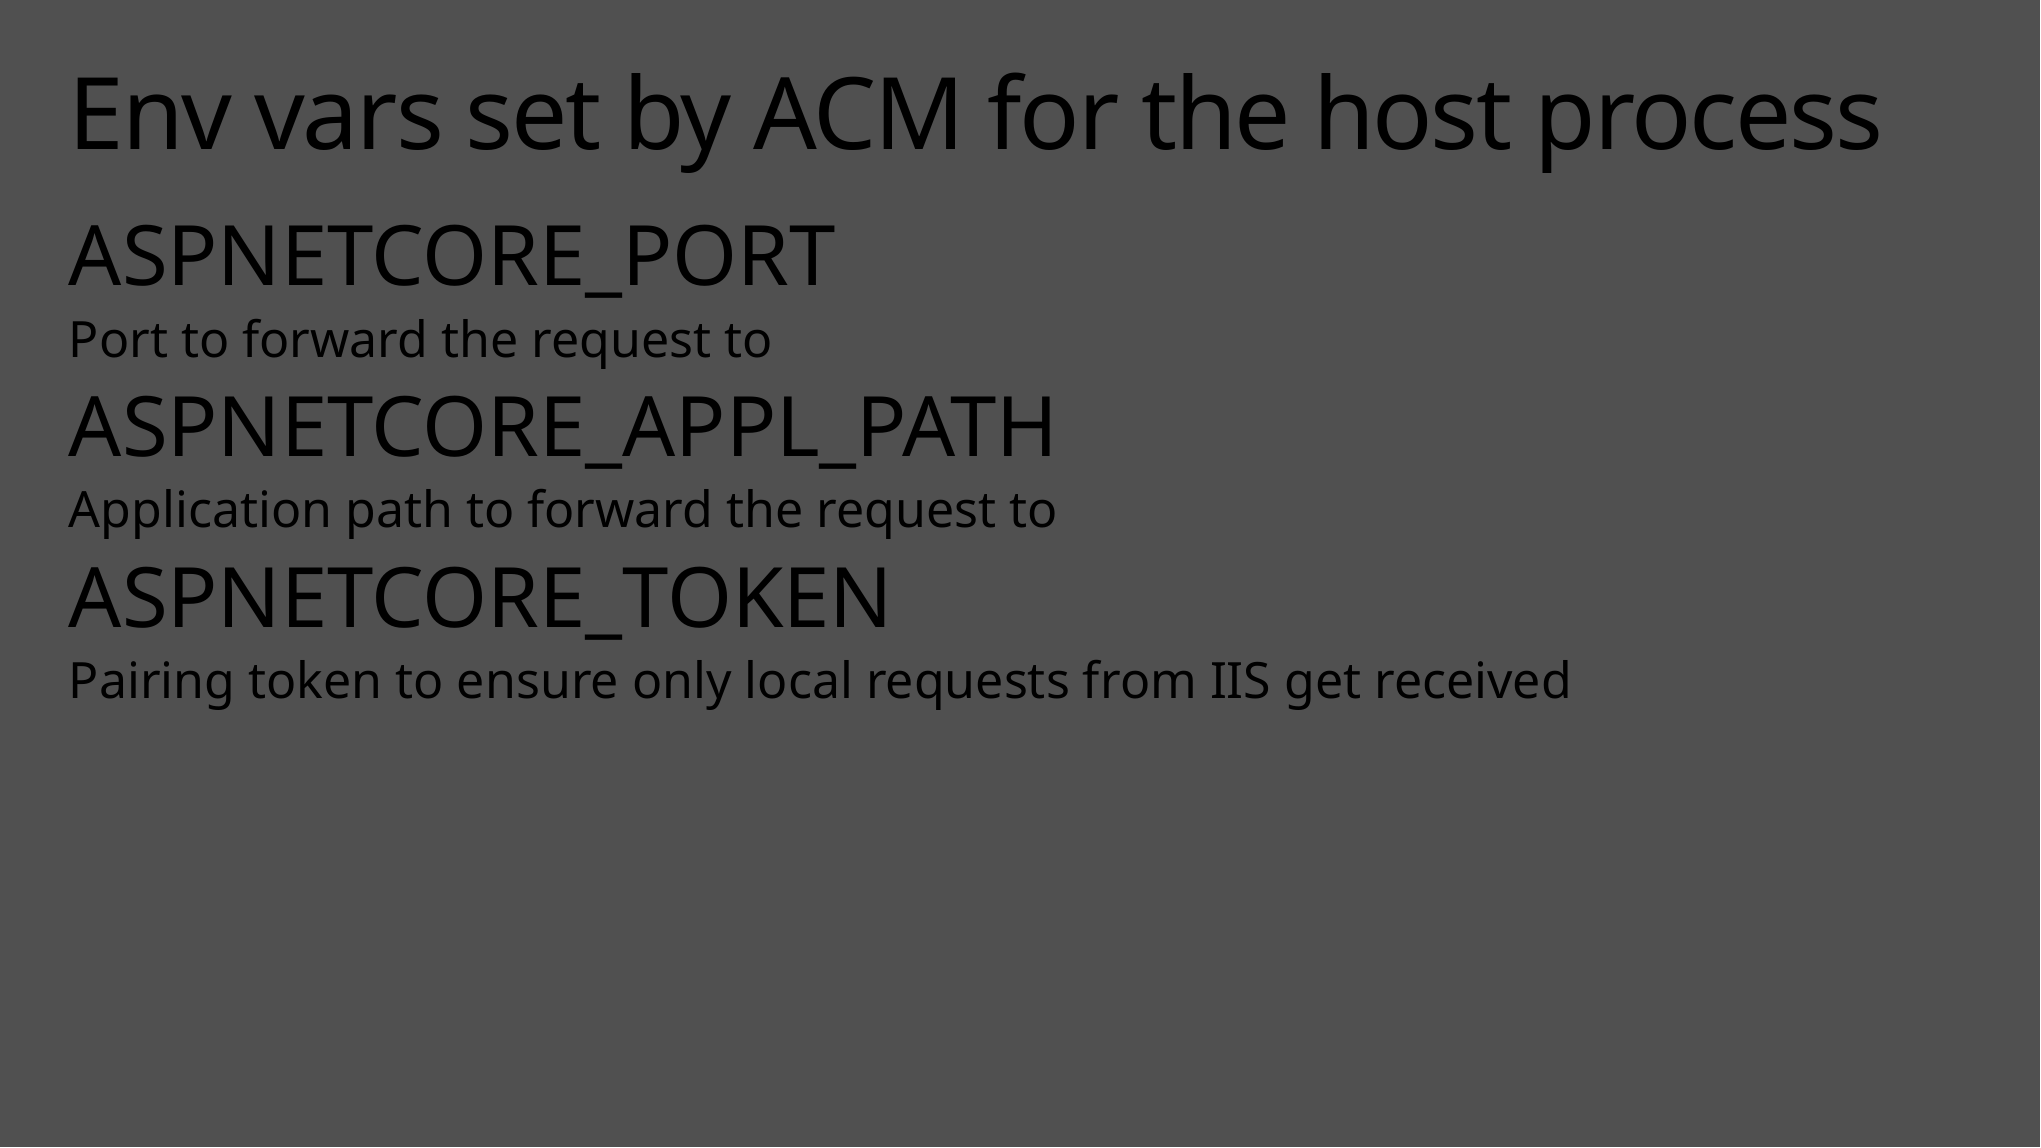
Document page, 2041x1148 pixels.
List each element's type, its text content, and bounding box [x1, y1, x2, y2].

list ASPNETCORE_PORT Port to forward the request to ASPNETCORE_APPL_PATH Application path to forward the request to ASPNETCORE_TOKEN Pairing token to ensure only local requests from IIS get received [45, 198, 1996, 743]
title Env vars set by ACM for the host process [45, 48, 1996, 198]
